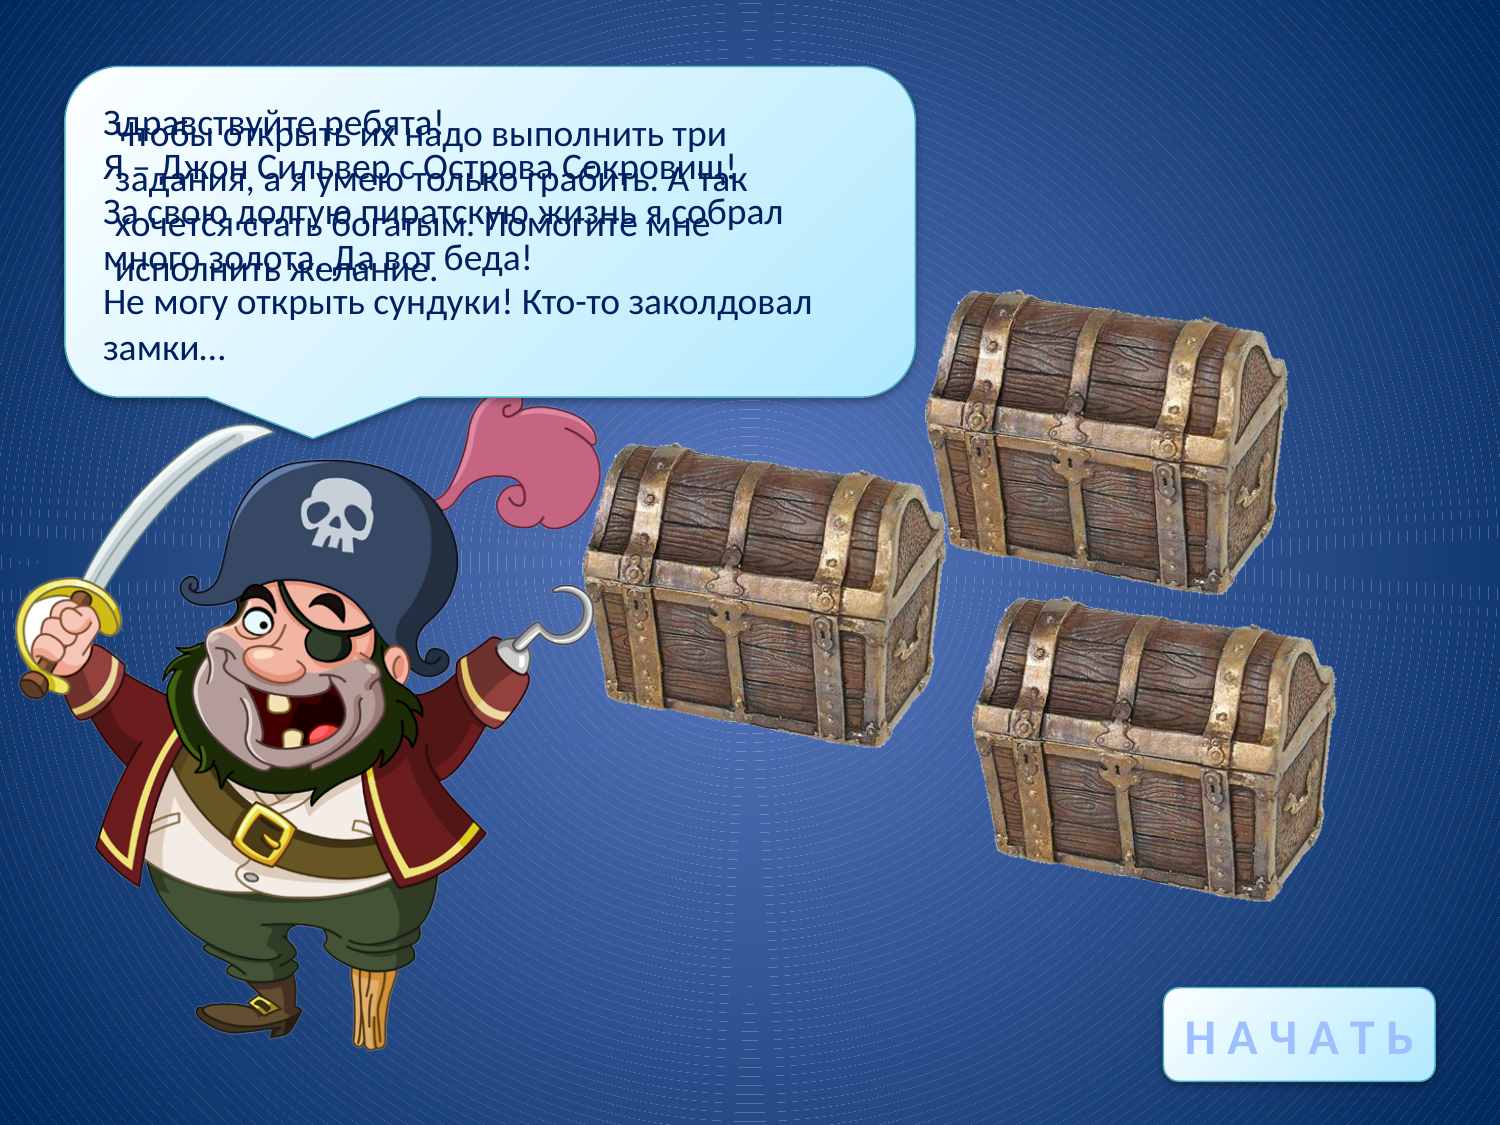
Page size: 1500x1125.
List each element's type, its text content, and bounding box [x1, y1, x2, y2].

picture [0, 373, 951, 1065]
text_box Н А Ч А Т Ь [1162, 986, 1436, 1083]
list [915, 255, 1293, 562]
text_box [64, 65, 917, 398]
text_box Здравствуйте ребята! Я – Джон Сильвер с Острова Сокровищ! За свою долгую пиратскую жизнь я собрал много золота. Да вот беда! Не могу открыть сундуки! Кто-то заколдовал замки… [88, 90, 892, 375]
text_box Чтобы открыть их надо выполнить три задания, а я умею только грабить. А так хочется стать богатым. Помогите мне исполнить желание. [100, 101, 857, 297]
picture [962, 562, 1341, 929]
